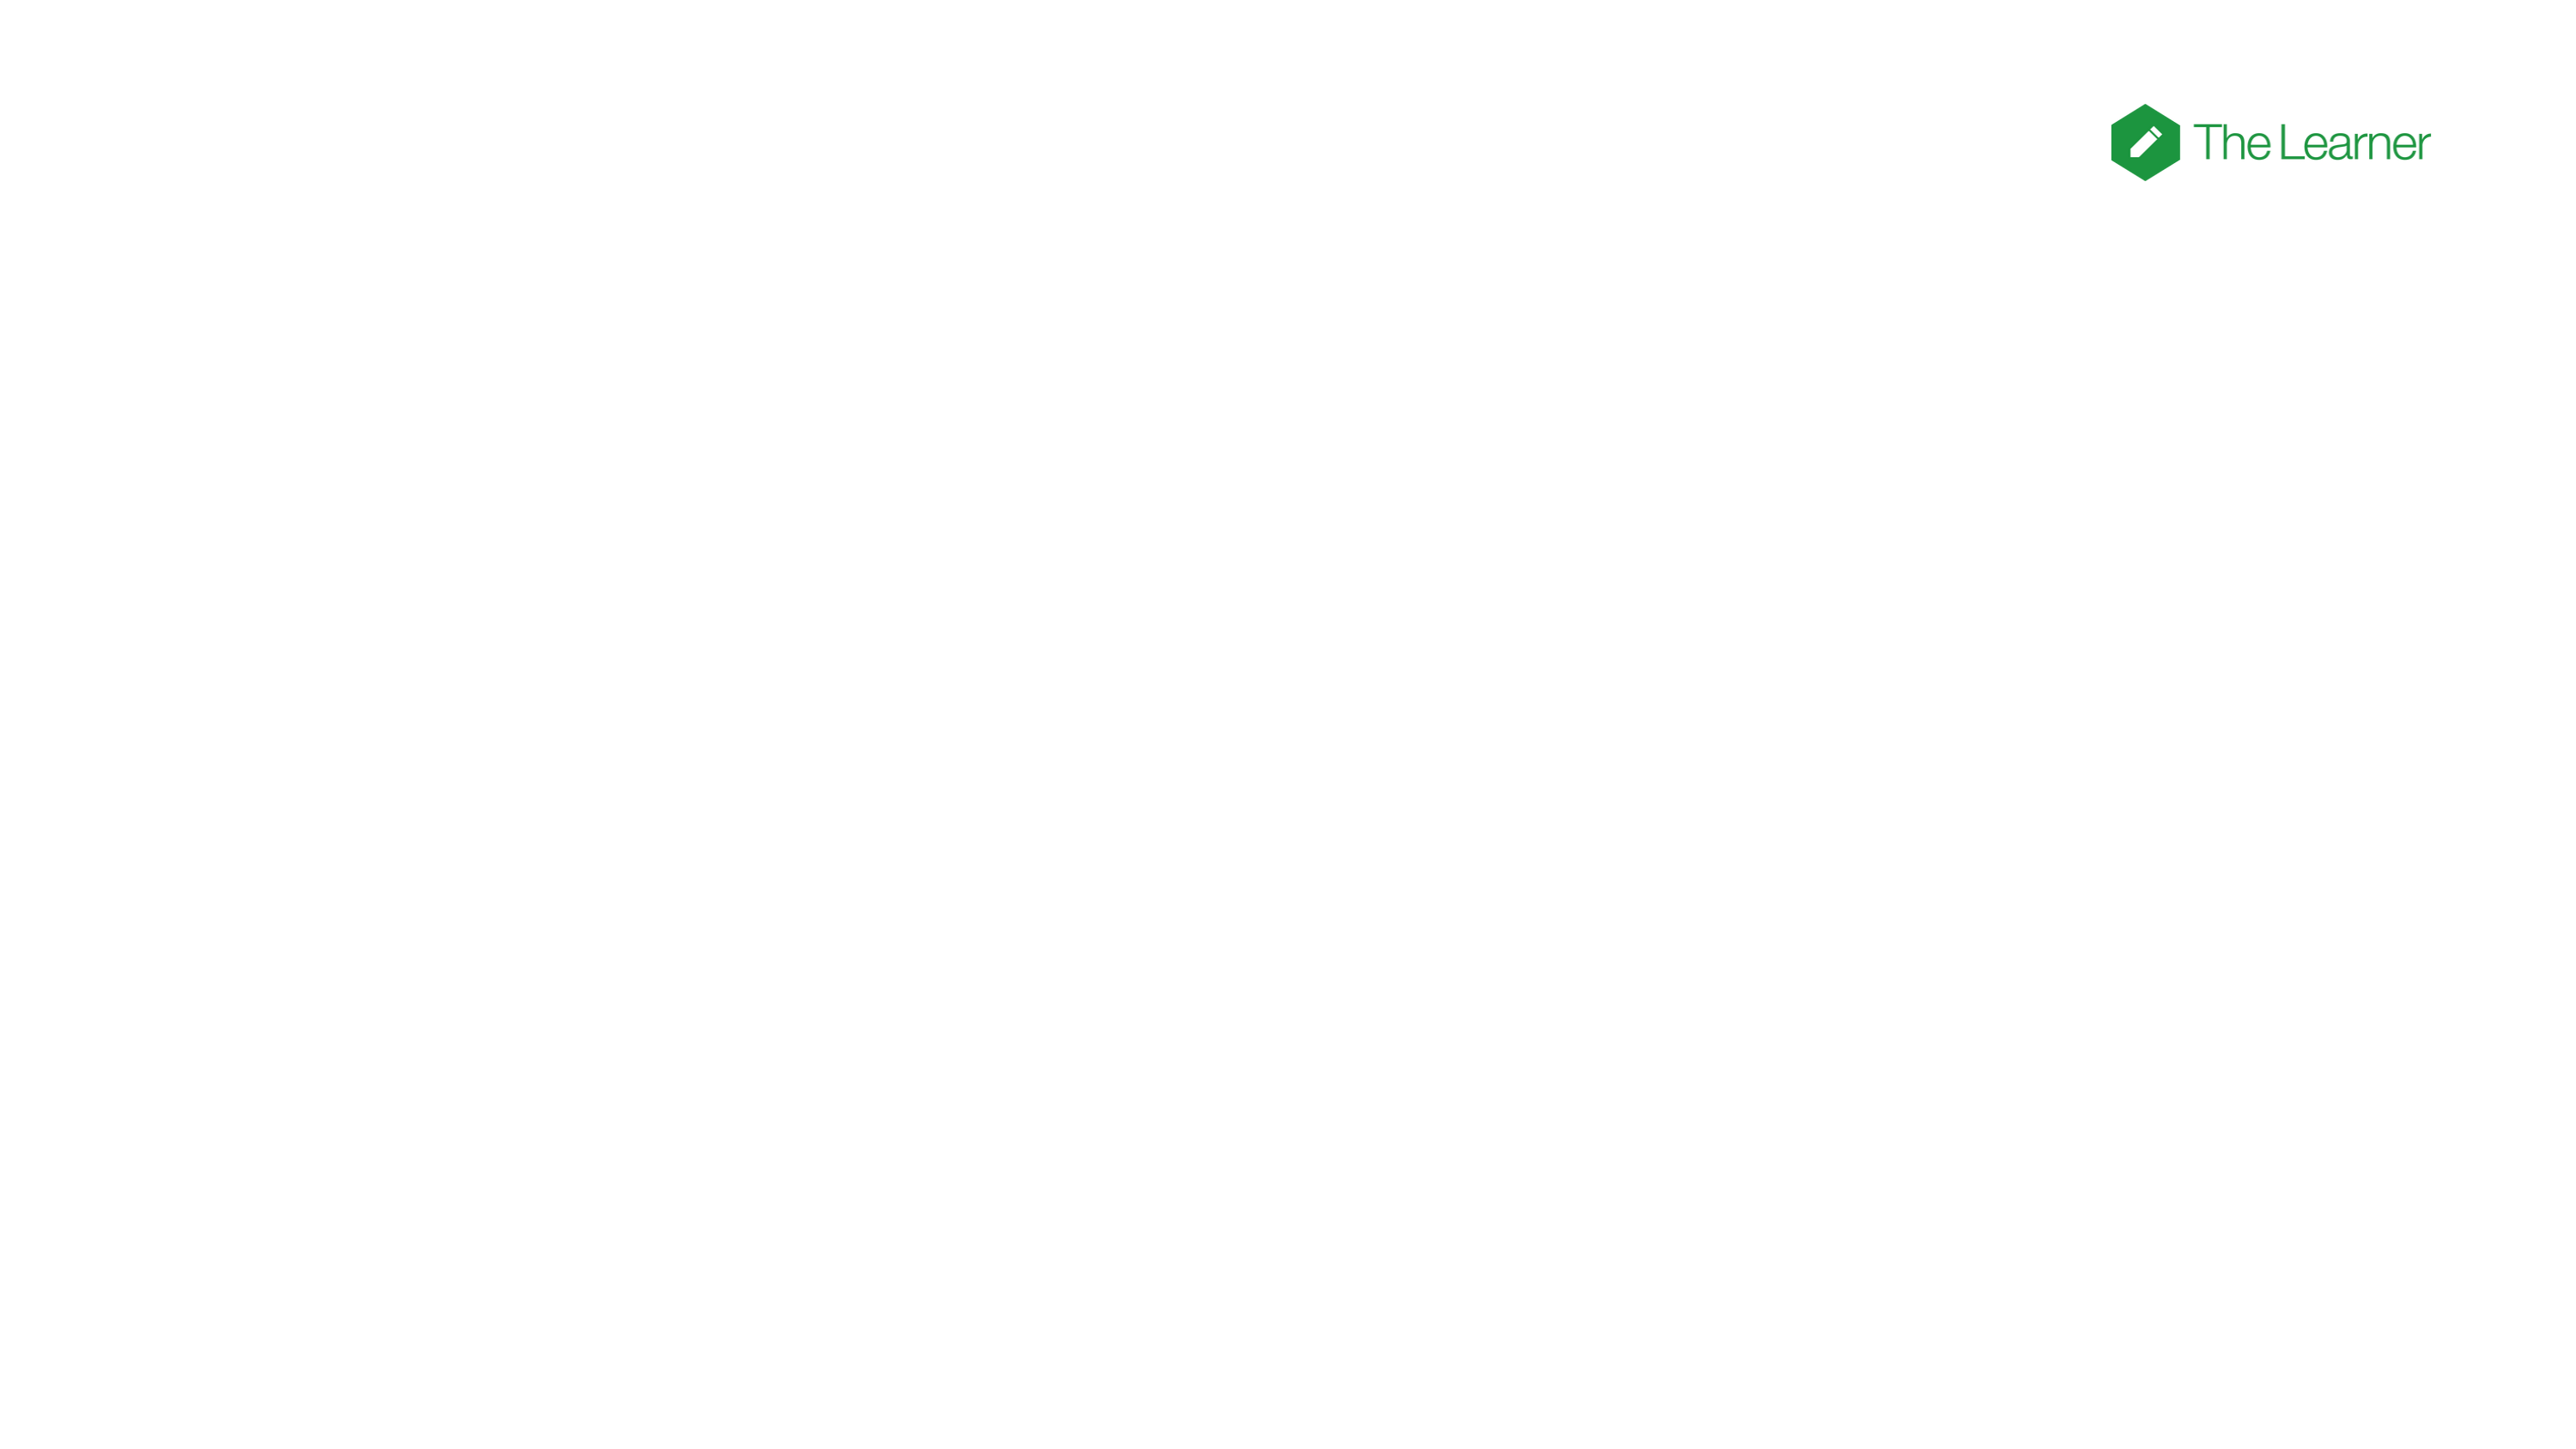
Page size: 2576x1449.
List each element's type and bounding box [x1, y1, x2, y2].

text_box [2111, 104, 2432, 181]
